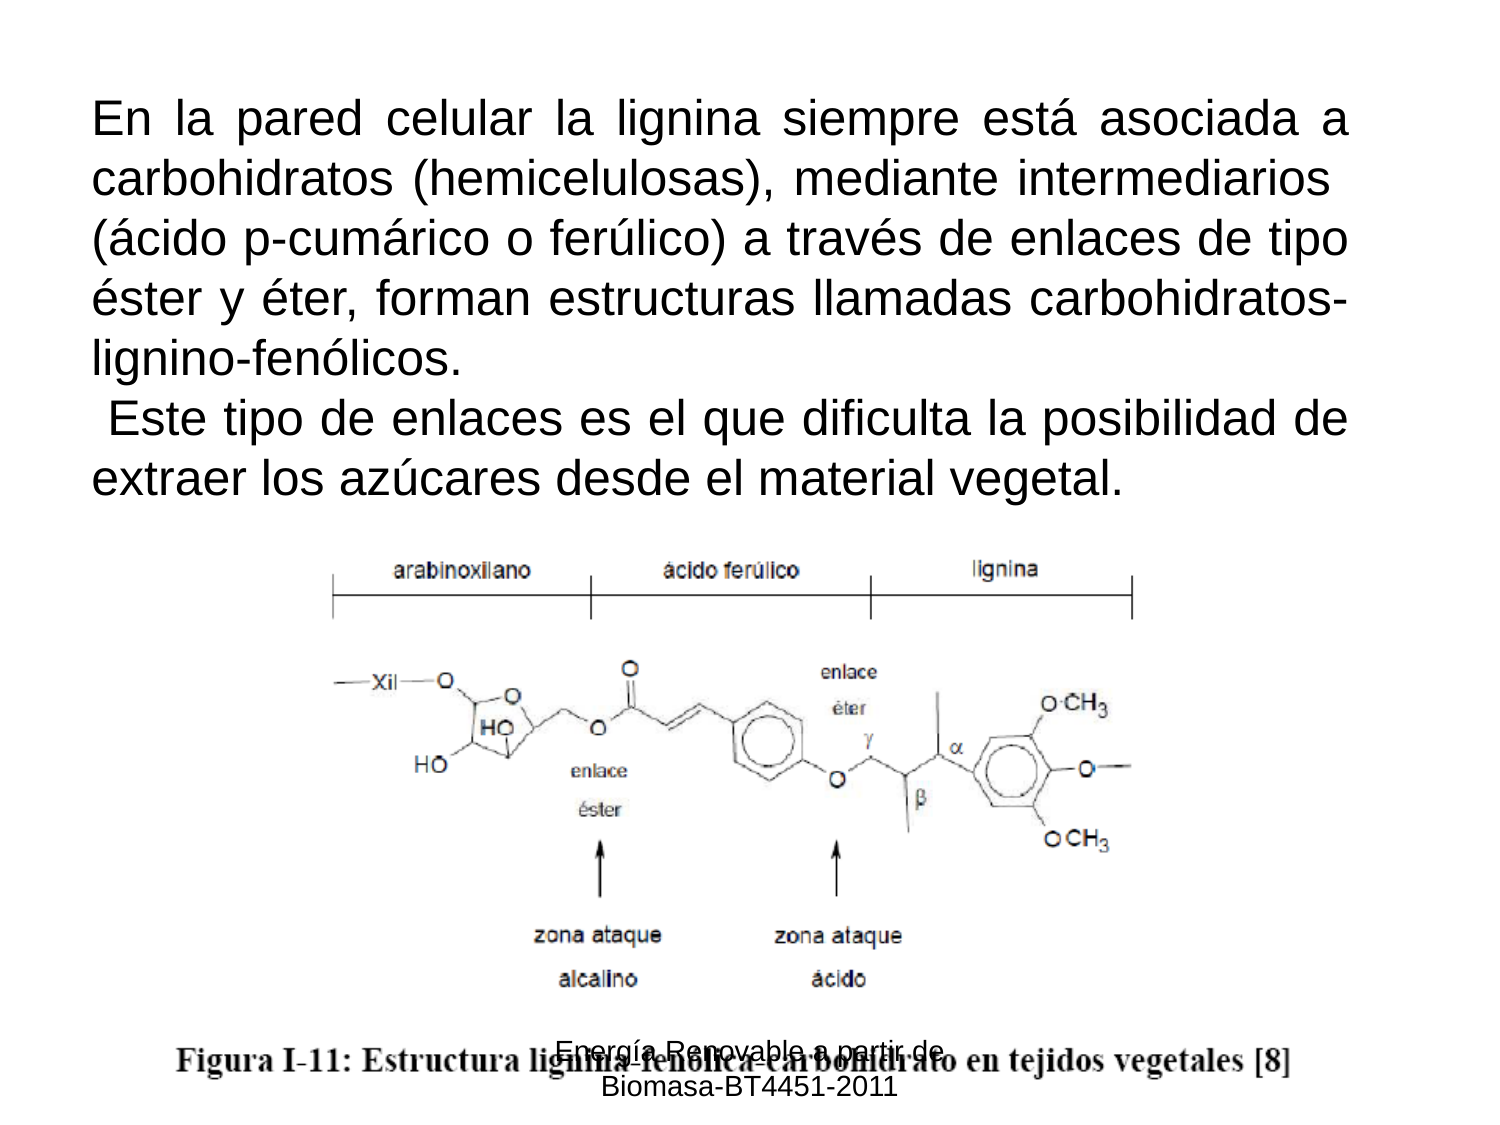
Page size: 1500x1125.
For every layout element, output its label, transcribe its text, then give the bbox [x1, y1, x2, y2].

picture [123, 482, 1364, 1125]
text_box En la pared celular la lignina siempre está asociada a carbohidratos (hemicelulosas), mediante intermediarios (ácido p-cumárico o ferúlico) a través de enlaces de tipo éster y éter, forman estructuras llamadas carbohidratos-lignino-fenólicos. Este tipo de enlaces es el que dificulta la posibilidad de extraer los azúcares desde el material vegetal. [76, 78, 1365, 513]
